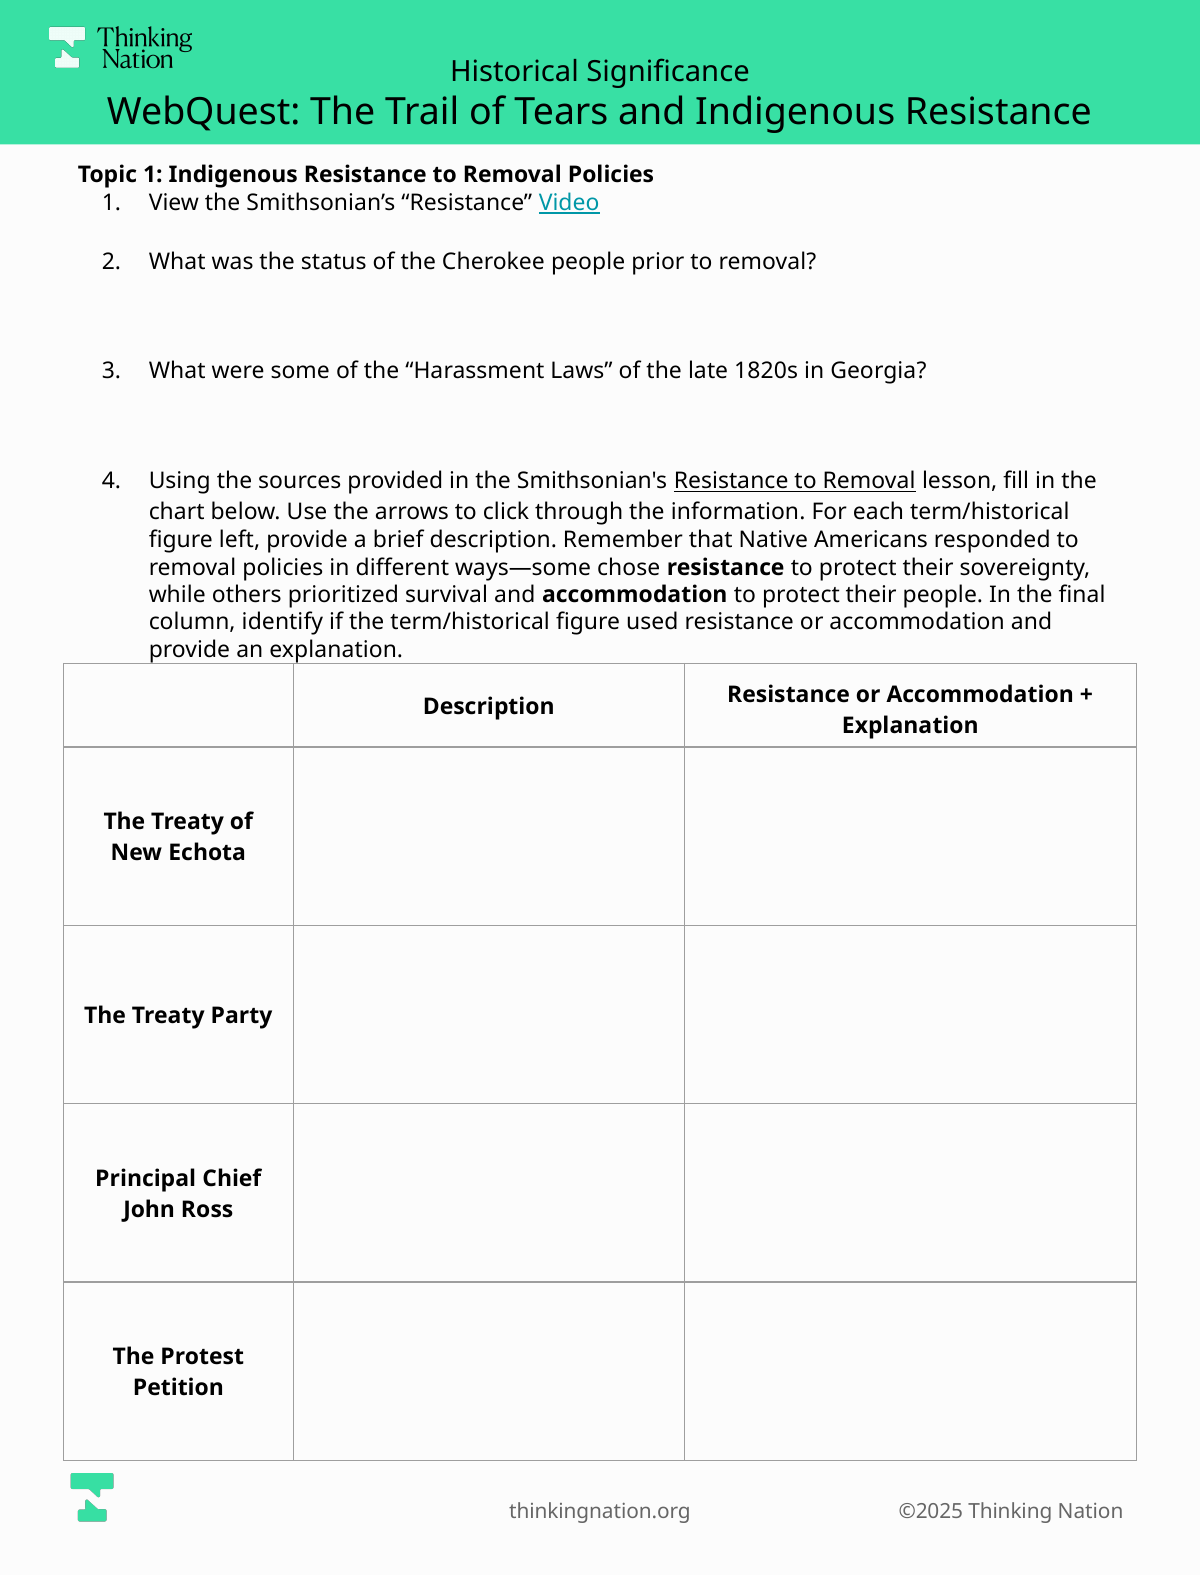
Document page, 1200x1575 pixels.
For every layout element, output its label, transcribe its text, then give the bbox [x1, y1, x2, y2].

picture [33, 13, 197, 82]
table_cell [685, 926, 1136, 1103]
table_header Description [294, 664, 684, 746]
table_cell [294, 748, 684, 925]
table_cell The Treaty of New Echota [64, 748, 293, 925]
table_header [64, 664, 293, 746]
table_cell [685, 748, 1136, 925]
table_cell [294, 926, 684, 1103]
picture [58, 1463, 126, 1531]
text_box ©2025 Thinking Nation [854, 1483, 1139, 1532]
table_cell Principal Chief John Ross [64, 1104, 293, 1281]
table_cell The Protest Petition [64, 1283, 293, 1460]
table_header Resistance or Accommodation + Explanation [685, 664, 1136, 746]
text_box Historical Significance WebQuest: The Trail of Tears and Indigenous Resistance [0, 0, 1200, 145]
text_box Topic 1: Indigenous Resistance to Removal Policies View the Smithsonian’s “Resistance” Video What was the status of the Cherokee people prior to removal? What were some of the “Harassment Laws” of the late 1820s in Georgia? Using the sources provided in the Smithsonian's Resistance to Removal lesson, fill in the chart below. Use the arrows to click through the information. For each term/historical figure left, provide a brief description. Remember that Native Americans responded to removal policies in different ways—some chose resistance to protect their sovereignty, while others prioritized survival and accommodation to protect their people. In the final column, identify if the term/historical figure used resistance or accommodation and provide an explanation. [63, 145, 1137, 663]
table_cell [685, 1104, 1136, 1281]
table_cell [685, 1283, 1136, 1460]
text_box thinkingnation.org [457, 1483, 742, 1532]
table_cell The Treaty Party [64, 926, 293, 1103]
table_cell [294, 1104, 684, 1281]
table_cell [294, 1283, 684, 1460]
